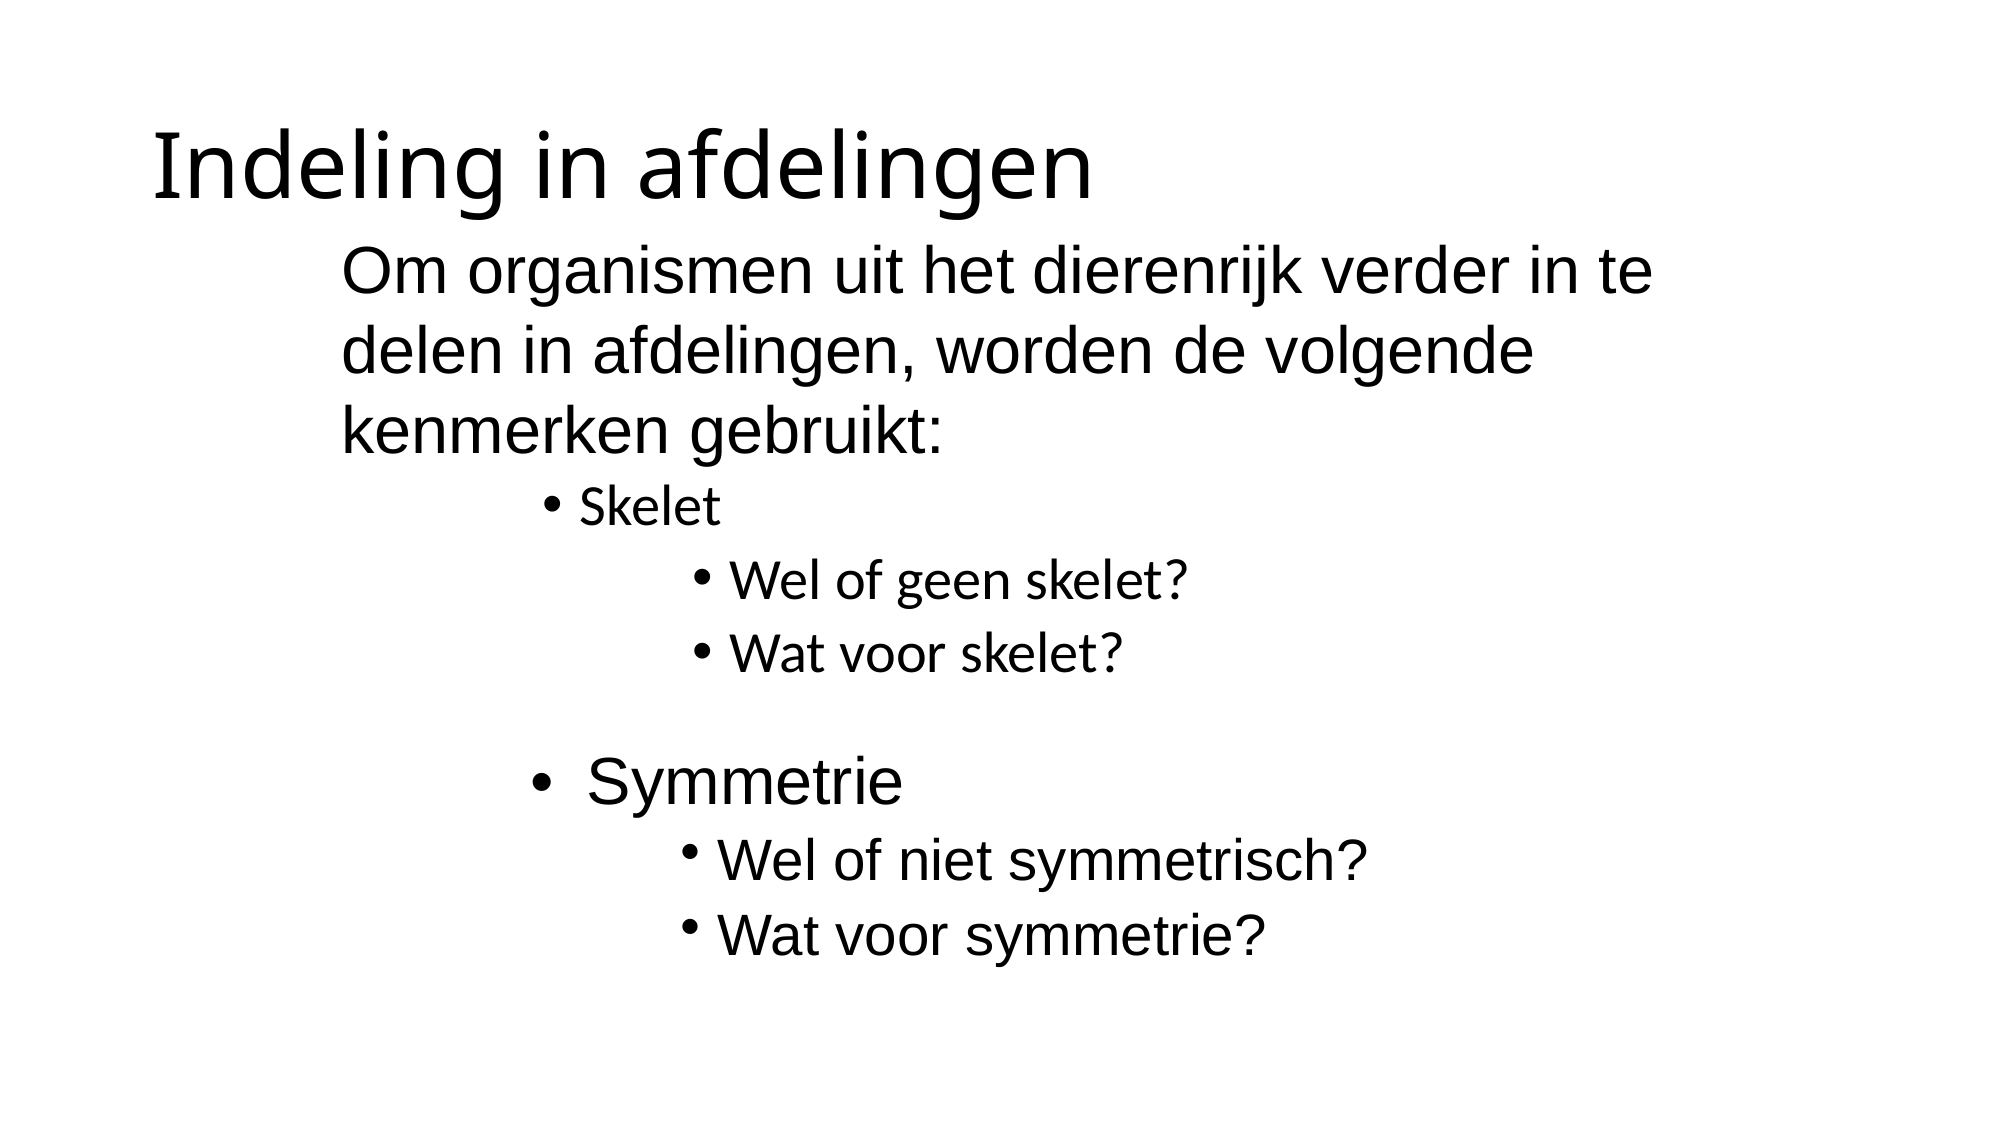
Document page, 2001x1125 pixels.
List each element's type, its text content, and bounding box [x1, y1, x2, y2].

text_box Om organismen uit het dierenrijk verder in te delen in afdelingen, worden de volgende kenmerken gebruikt: [326, 278, 1677, 485]
list Skelet Wel of geen skelet? Wat voor skelet? [527, 485, 1461, 739]
title Indeling in afdelingen [137, 59, 1863, 278]
text_box • Symmetrie Wel of niet symmetrisch? Wat voor symmetrie? [515, 739, 1532, 1035]
